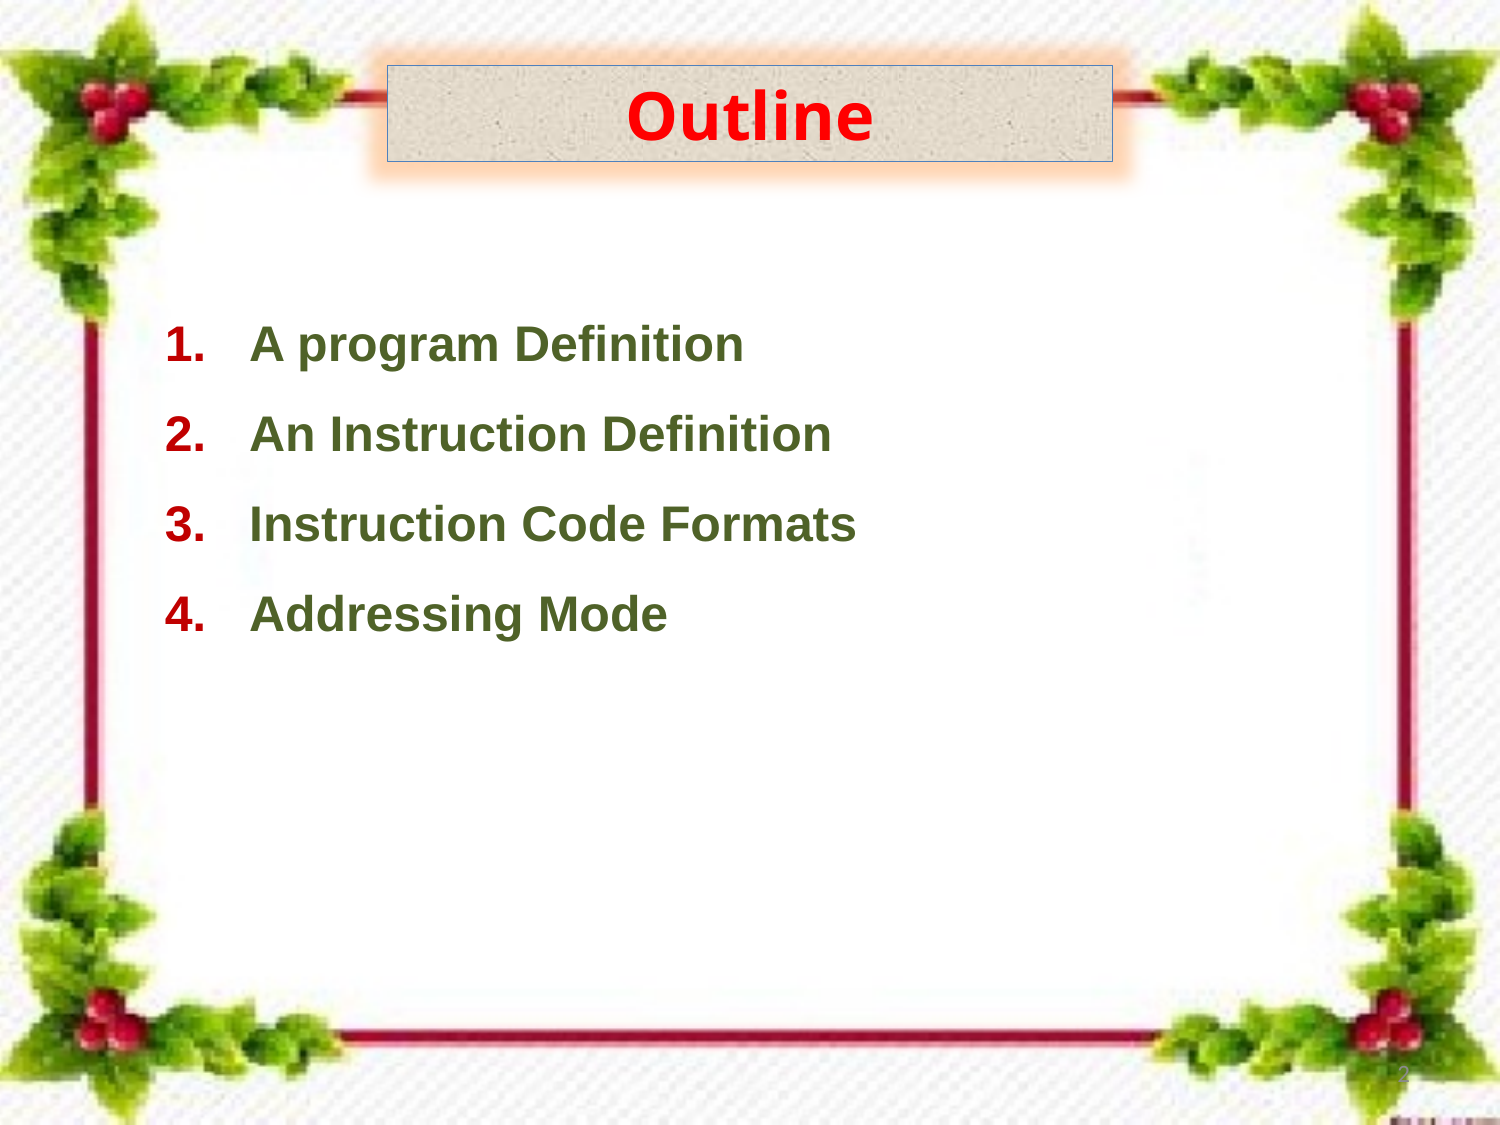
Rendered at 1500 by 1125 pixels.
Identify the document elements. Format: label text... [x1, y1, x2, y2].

text_box Outline [387, 65, 1113, 162]
text_box A program Definition An Instruction Definition Instruction Code Formats Addressing Mode [150, 273, 1388, 649]
picture [0, 0, 1500, 1125]
slide_number 2 [1074, 1042, 1425, 1103]
